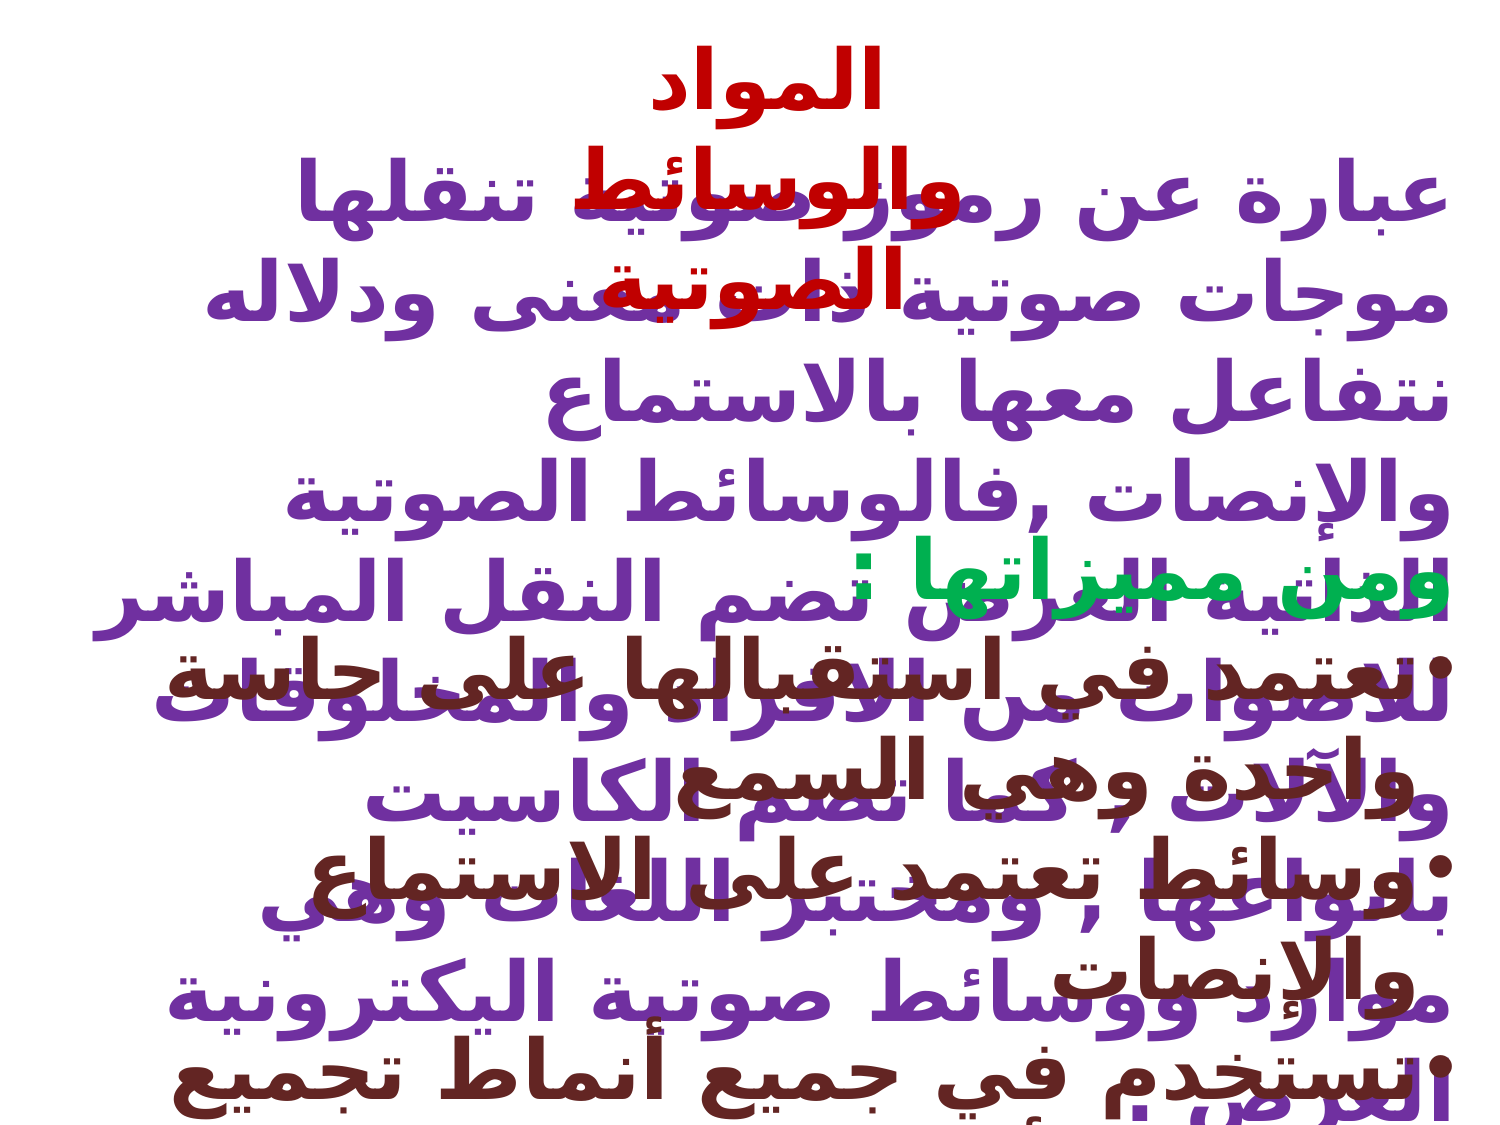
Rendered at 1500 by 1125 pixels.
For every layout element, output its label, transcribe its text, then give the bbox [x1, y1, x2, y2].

text_box ومن مميزاتها : تعتمد في استقبالها على حاسة واحدة وهي السمع وسائط تعتمد على الاستماع والإنصات تستخدم في جميع أنماط تجميع التلاميذ وأساليب التدريس المختلفة يمكن تغيير معدل العرض في المواد الوسائط الصوتية المسجلة [64, 408, 1471, 1125]
text_box المواد والوسائط الصوتية [466, 19, 1069, 334]
text_box عبارة عن رموز صوتية تنقلها موجات صوتية ذات معنى ودلاله نتفاعل معها بالاستماع والإنصات ,فالوسائط الصوتية الذاتية العرض تضم النقل المباشر للاصوات من الافراد والمخلوقات والآلات , كما تضم الكاسيت بانواعها , ومختبر اللغات وهي موارد ووسائط صوتية اليكترونية العرض . [64, 31, 1471, 408]
